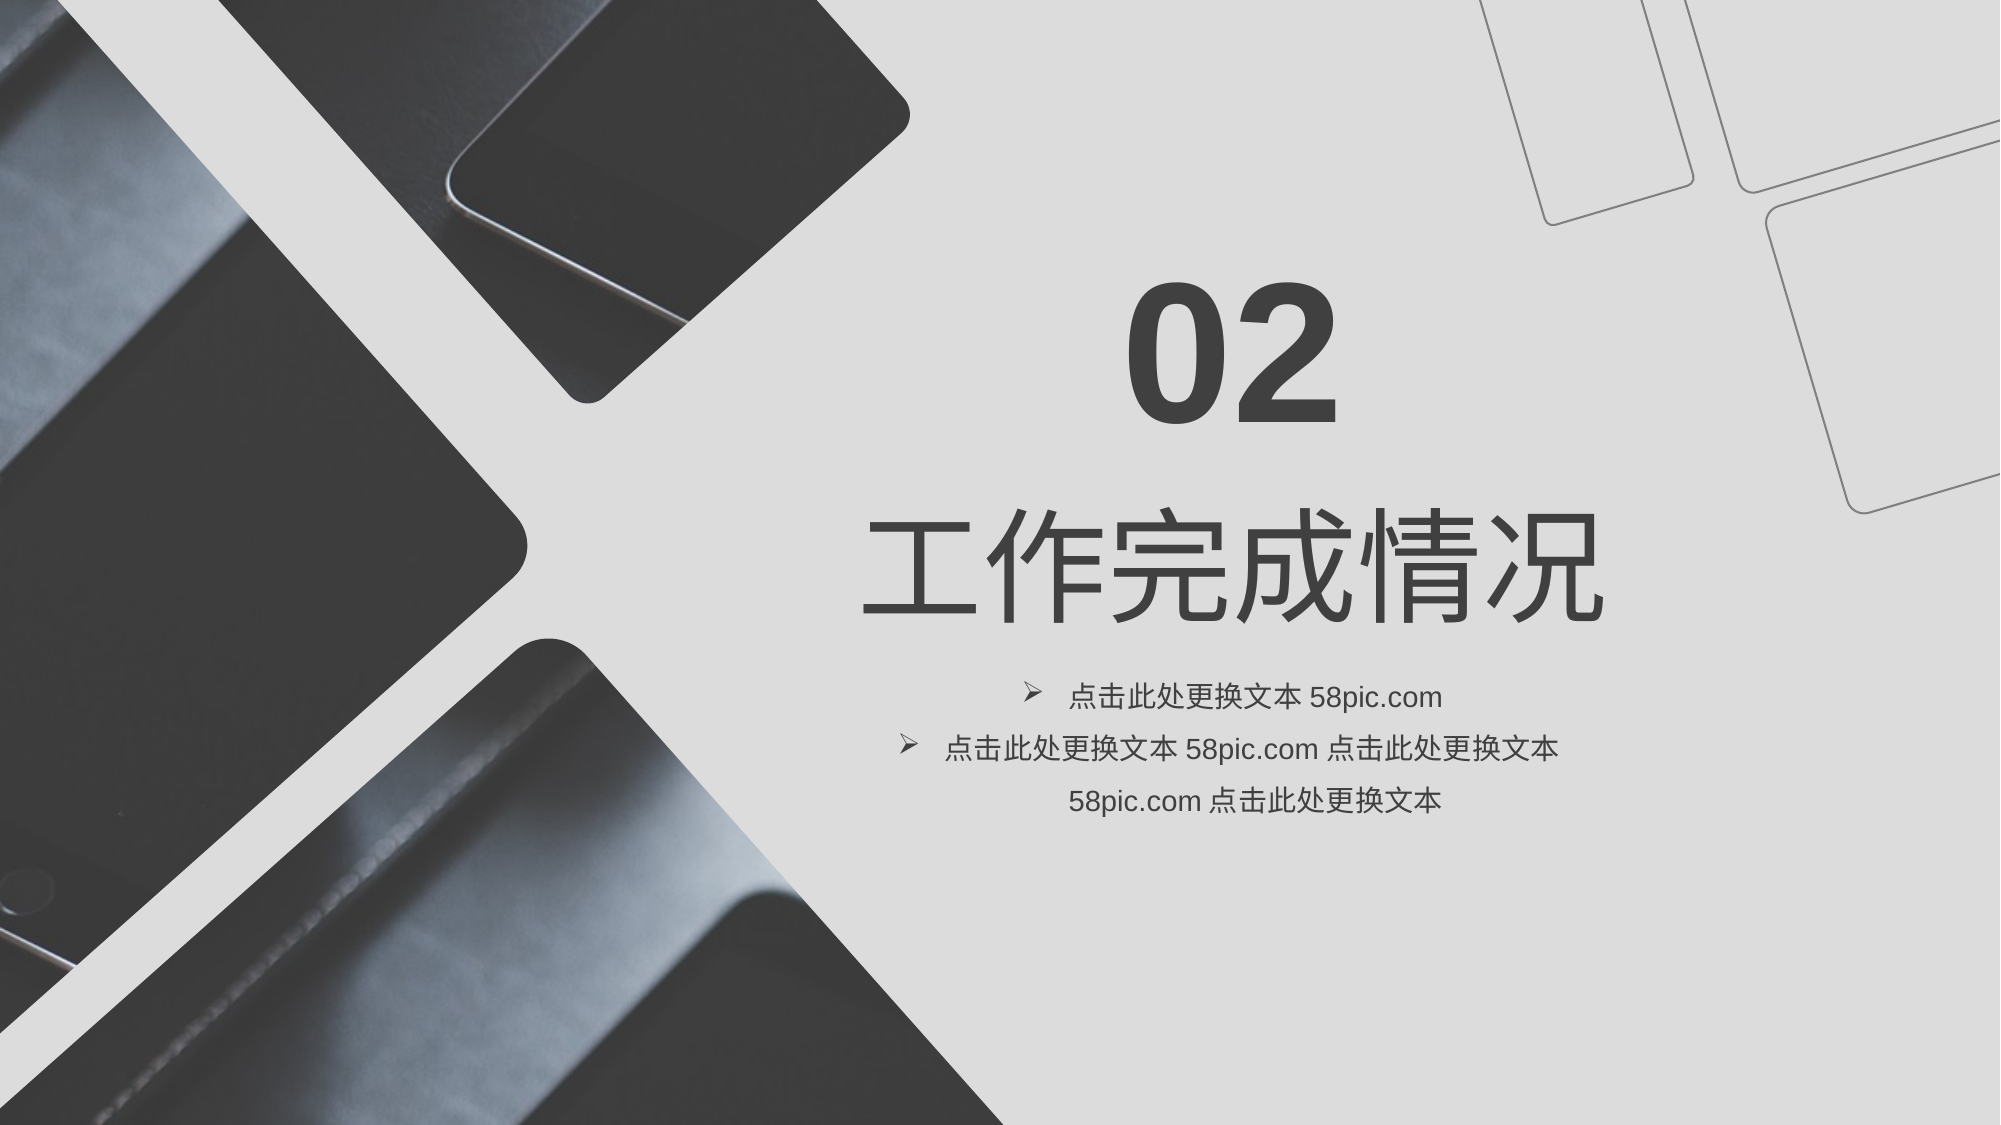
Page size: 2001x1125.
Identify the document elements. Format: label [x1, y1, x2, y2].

picture [995, 1115, 1004, 1125]
text_box [1575, 0, 2000, 512]
text_box [619, 240, 1846, 821]
text_box [0, 0, 995, 1125]
